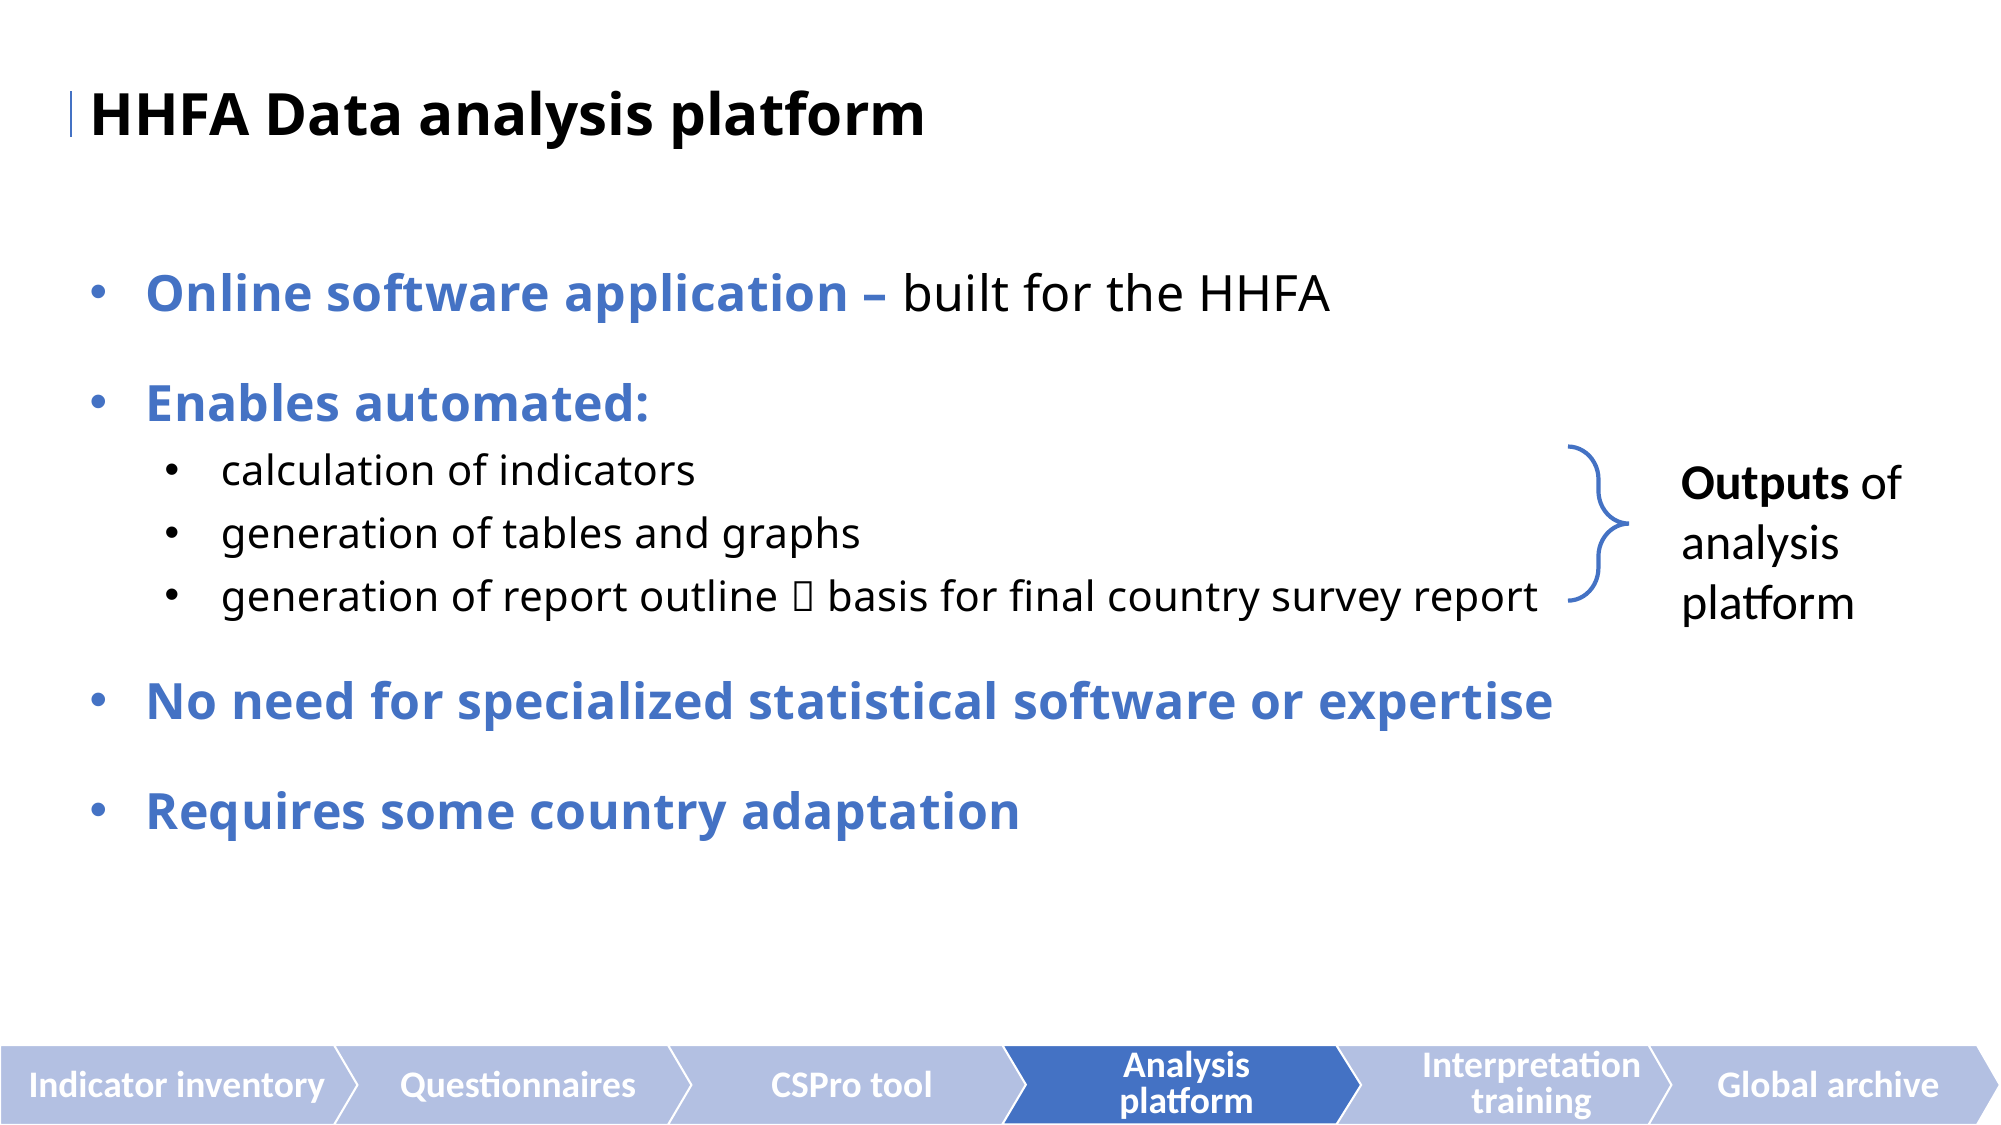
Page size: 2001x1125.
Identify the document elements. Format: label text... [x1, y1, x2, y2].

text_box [0, 1044, 2000, 1125]
list HHFA Data analysis platform [74, 69, 1842, 157]
text_box [1567, 445, 1630, 602]
text_box Online software application – built for the HHFA Enables automated: calculation of indicators generation of tables and graphs generation of report outline  basis for final country survey report No need for specialized statistical software or expertise Requires some country adaptation [74, 254, 1910, 1044]
text_box Outputs of analysis platform [1665, 422, 2000, 657]
